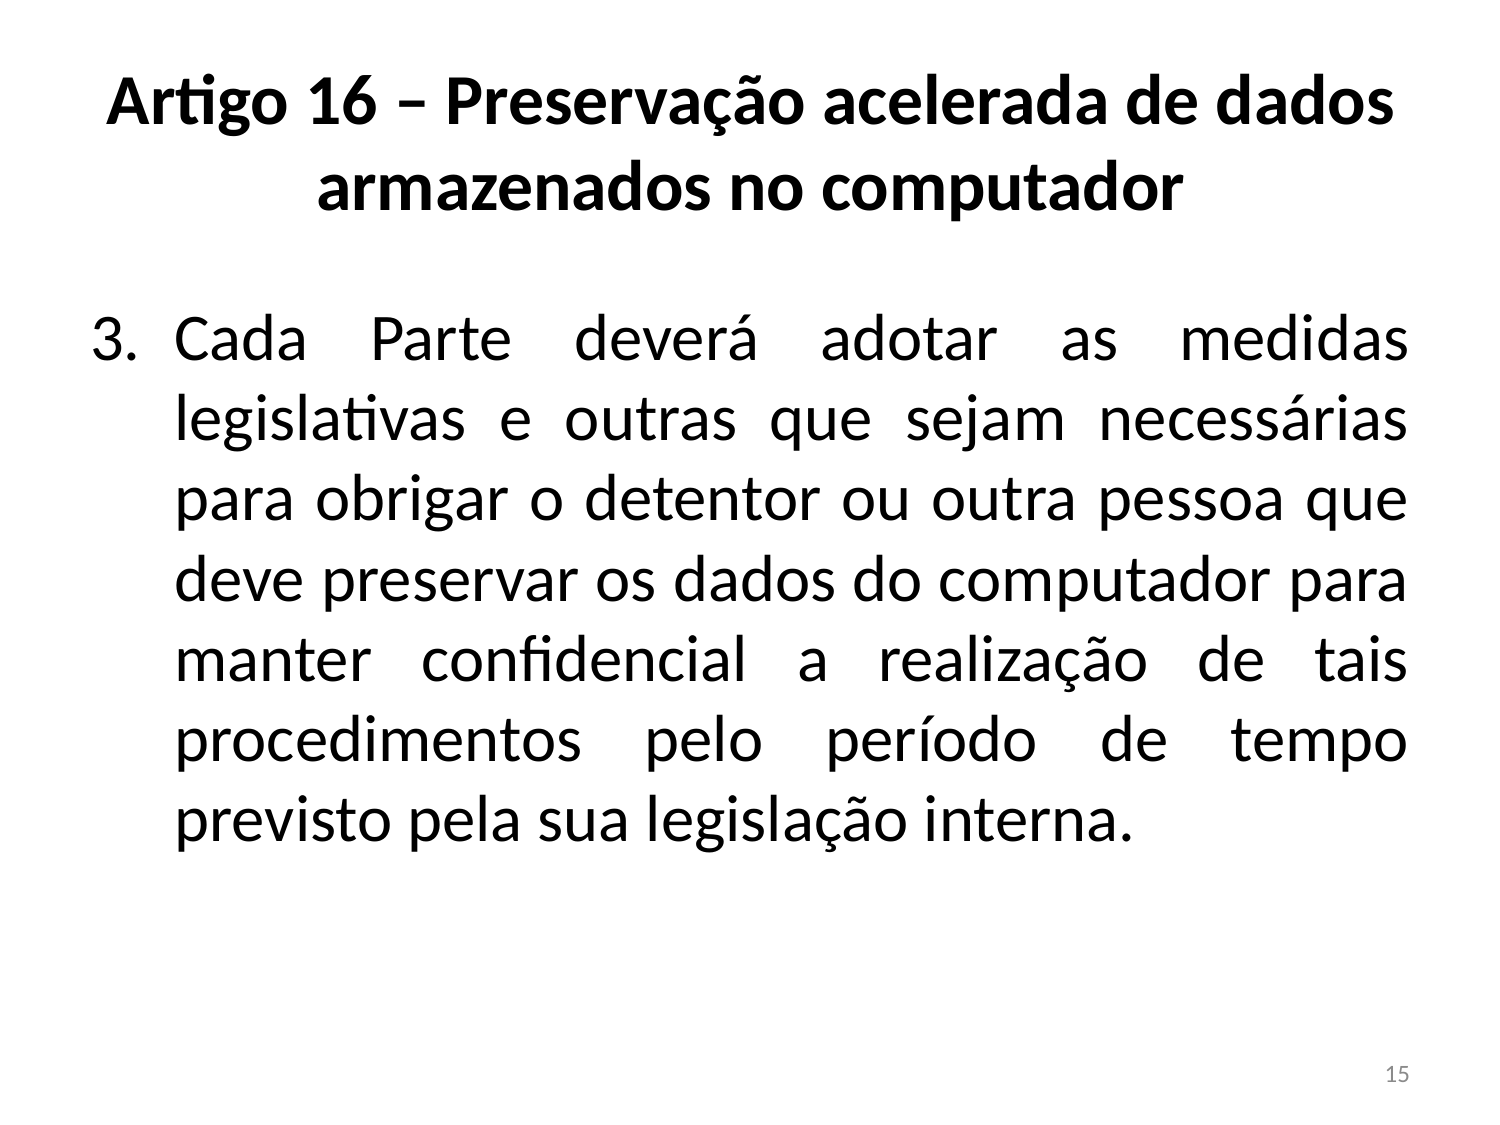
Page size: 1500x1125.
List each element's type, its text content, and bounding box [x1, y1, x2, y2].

list Cada Parte deverá adotar as medidas legislativas e outras que sejam necessárias para obrigar o detentor ou outra pessoa que deve preservar os dados do computador para manter confidencial a realização de tais procedimentos pelo período de tempo previsto pela sua legislação interna. [74, 286, 1426, 1030]
slide_number 15 [1074, 1042, 1425, 1103]
title Artigo 16 – Preservação acelerada de dados armazenados no computador [76, 44, 1426, 232]
